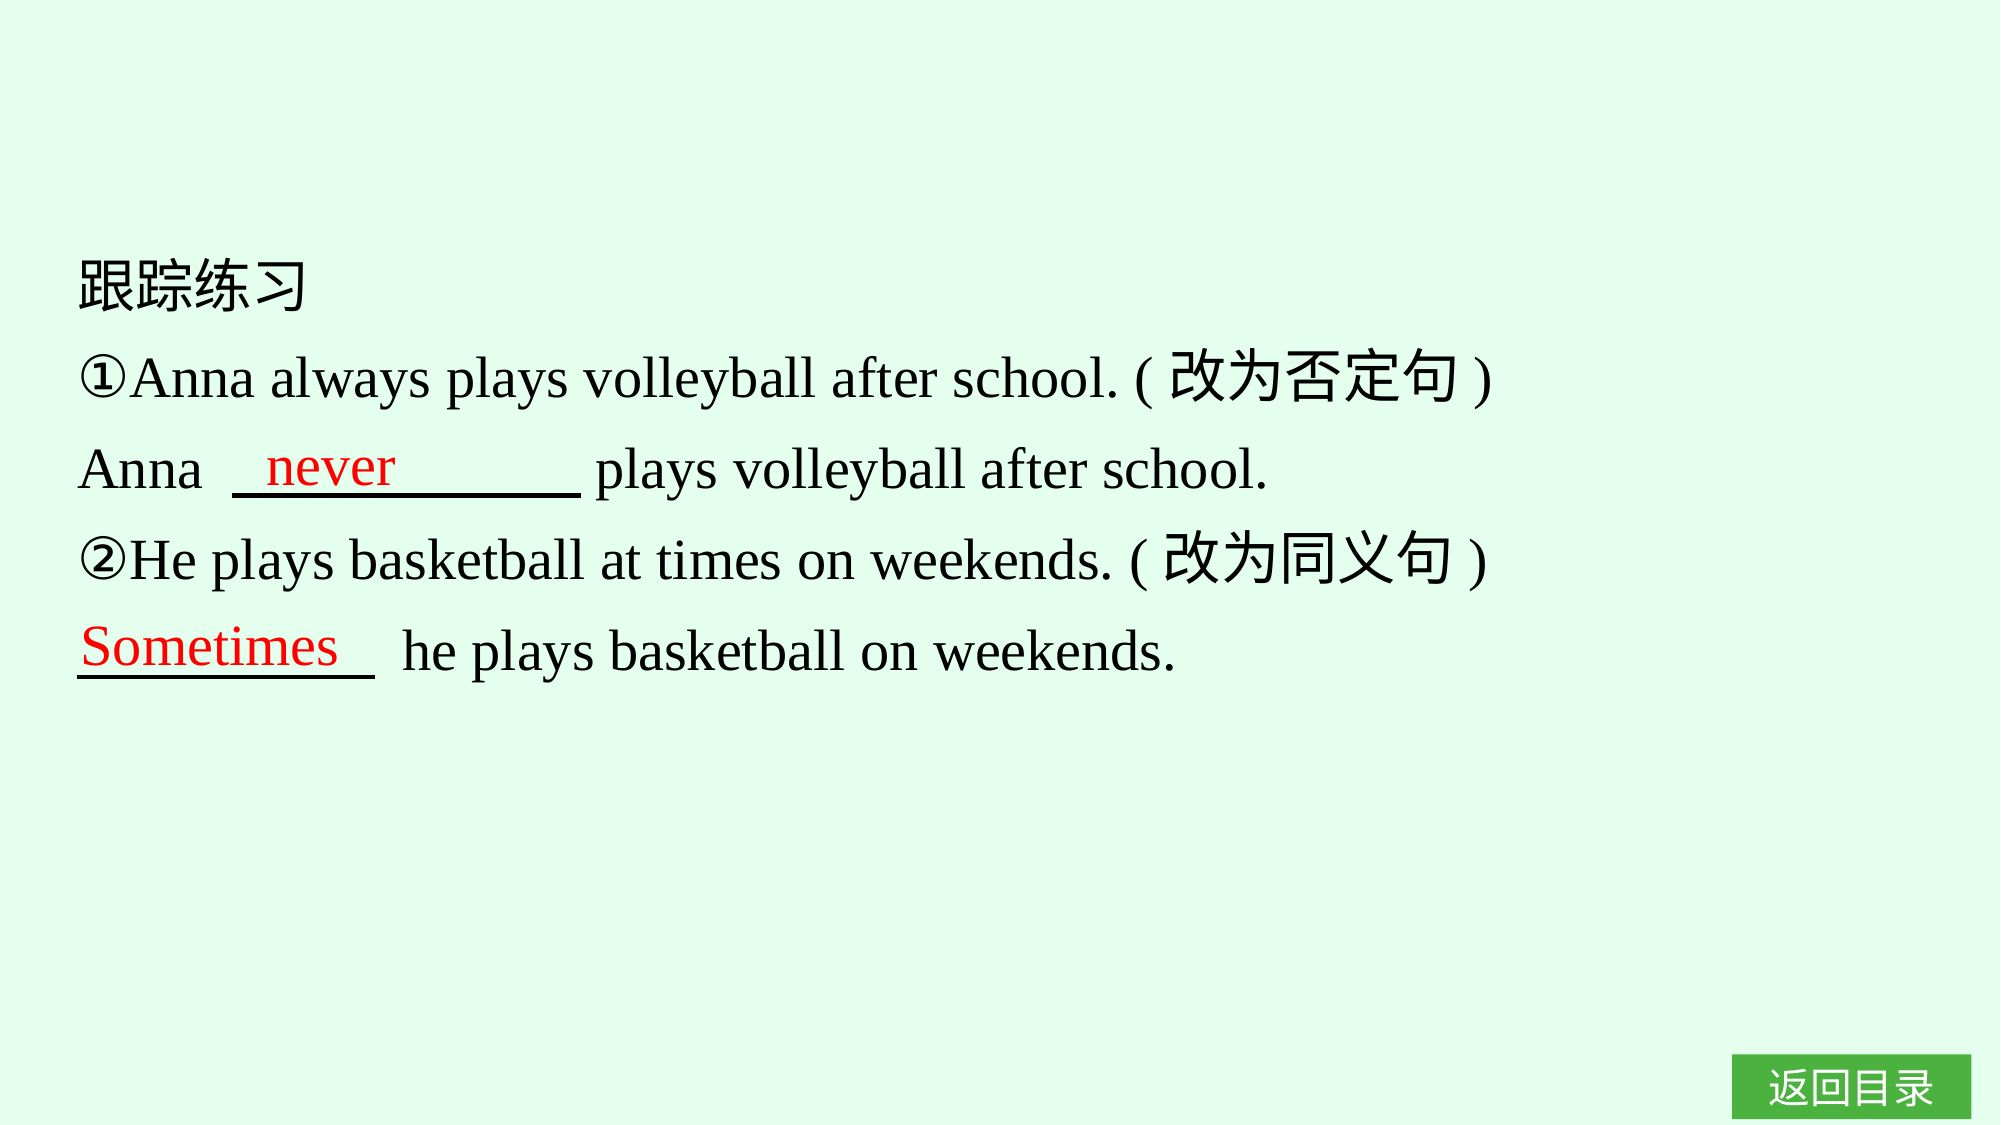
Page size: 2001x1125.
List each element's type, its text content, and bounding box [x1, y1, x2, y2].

text_box never [251, 405, 411, 505]
text_box Sometimes [65, 586, 355, 685]
text_box 跟踪练习 ①Anna always plays volleyball after school. (改为否定句) Anna plays volleyball after school. ②He plays basketball at times on weekends. (改为同义句) he plays basketball on weekends. [62, 220, 1938, 690]
